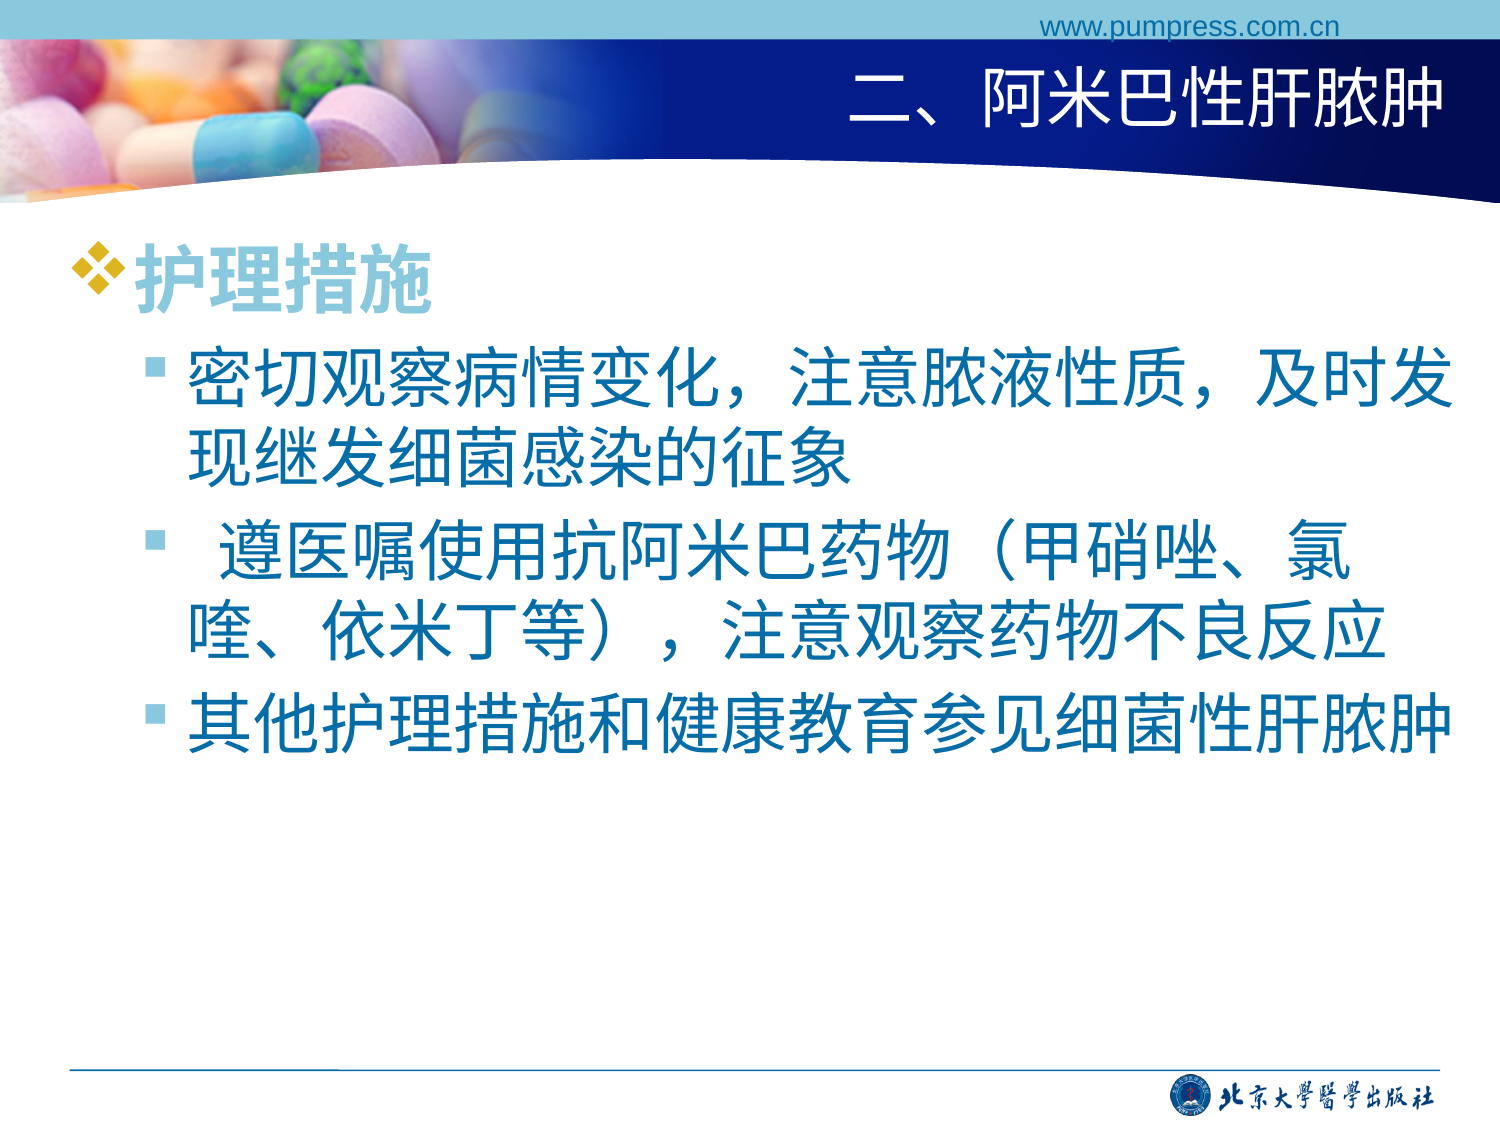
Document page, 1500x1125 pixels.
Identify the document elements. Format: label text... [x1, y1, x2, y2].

title 二、阿米巴性肝脓肿 [137, 49, 1463, 143]
picture [0, 40, 1500, 203]
list 护理措施 密切观察病情变化，注意脓液性质，及时发现继发细菌感染的征象 遵医嘱使用抗阿米巴药物（甲硝唑、氯喹、依米丁等），注意观察药物不良反应 其他护理措施和健康教育参见细菌性肝脓肿 [49, 224, 1471, 1026]
slide_number www.pumpress.com.cn [1025, 0, 1463, 38]
picture [1170, 1074, 1436, 1118]
